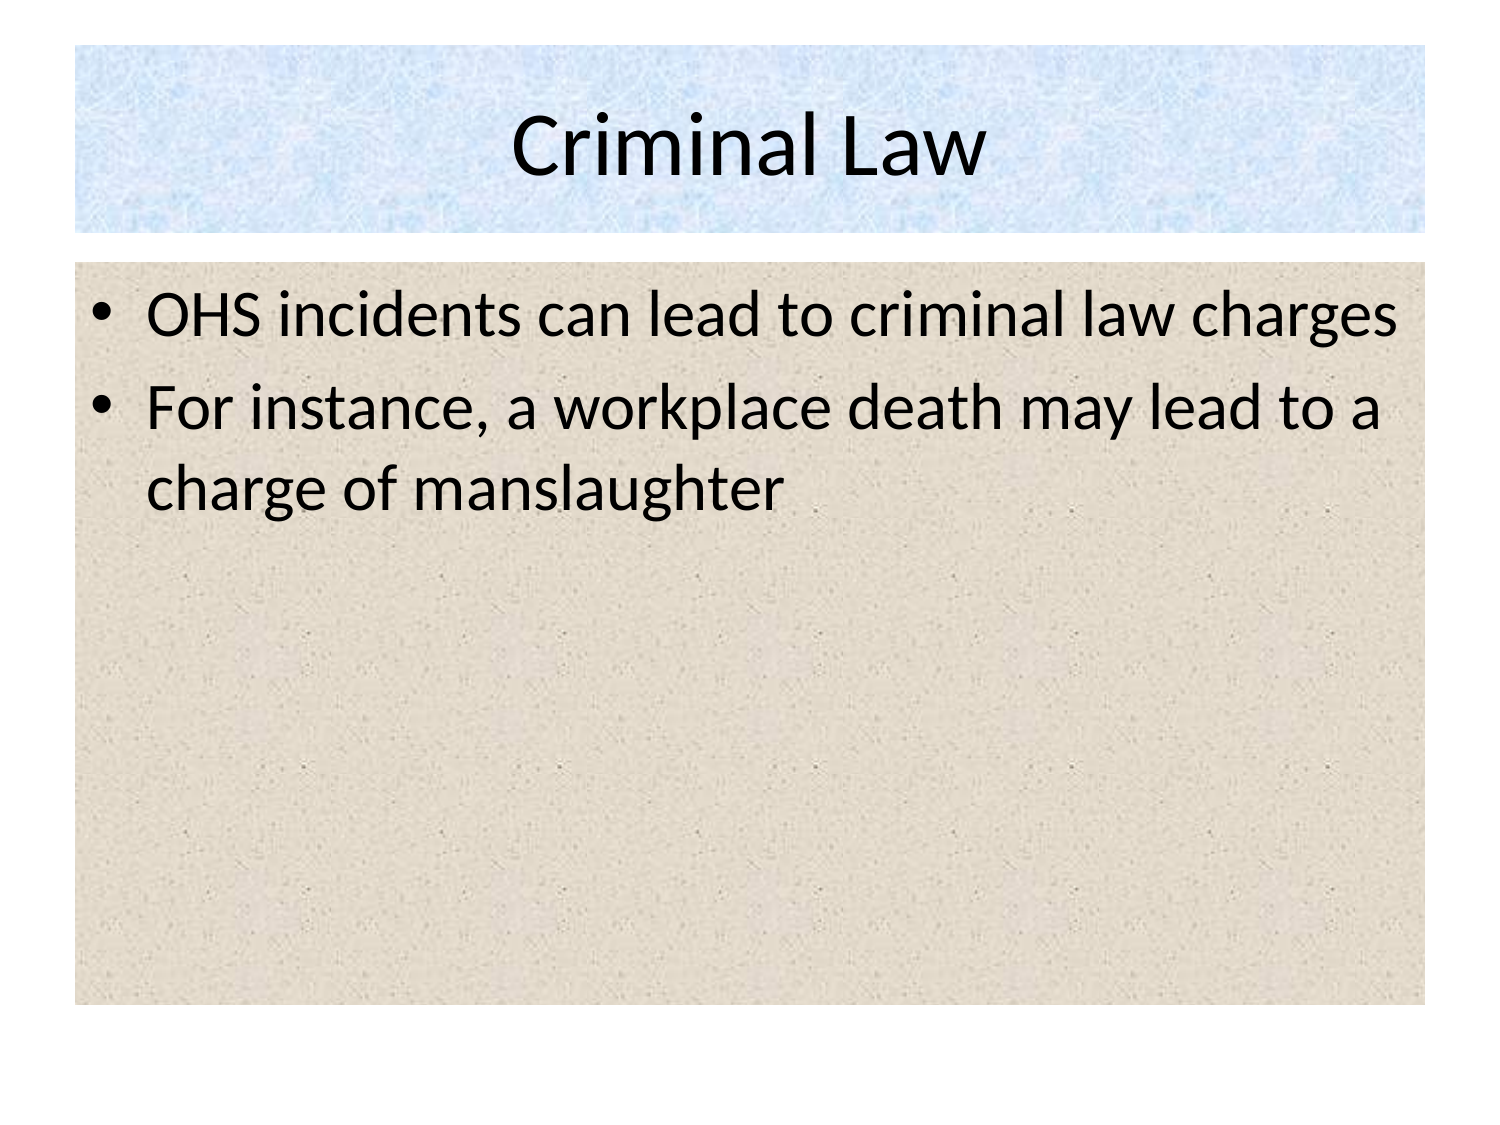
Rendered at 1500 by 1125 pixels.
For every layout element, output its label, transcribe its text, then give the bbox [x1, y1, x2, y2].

list OHS incidents can lead to criminal law charges For instance, a workplace death may lead to a charge of manslaughter [75, 262, 1425, 1005]
title Criminal Law [75, 45, 1425, 233]
